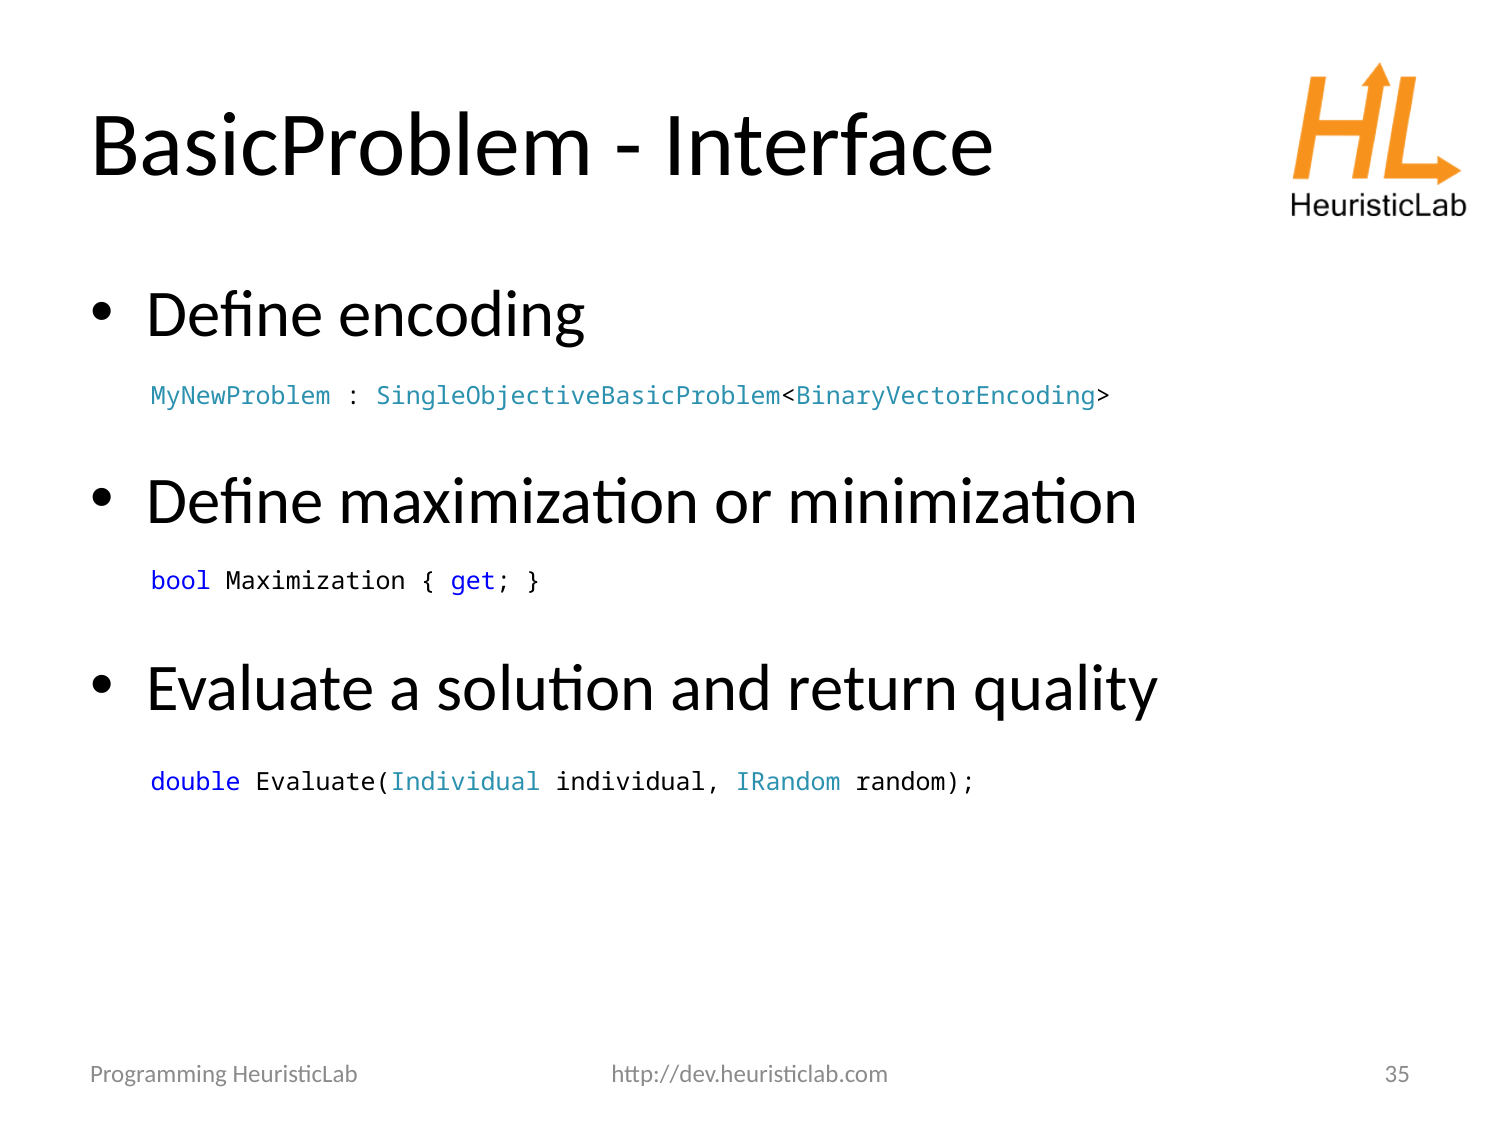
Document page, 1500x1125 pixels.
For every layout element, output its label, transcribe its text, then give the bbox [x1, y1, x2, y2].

picture [1281, 27, 1474, 244]
slide_number Programming HeuristicLab [75, 1042, 425, 1103]
title BasicProblem - Interface [75, 45, 1282, 233]
footer http://dev.heuristiclab.com [512, 1042, 988, 1103]
text_box bool Maximization { get; } [135, 557, 561, 602]
list Define encoding Define maximization or minimization Evaluate a solution and return quality [75, 262, 1425, 1005]
slide_number 35 [1074, 1042, 1425, 1103]
text_box MyNewProblem : SingleObjectiveBasicProblem<BinaryVectorEncoding> [135, 371, 1264, 417]
text_box double Evaluate(Individual individual, IRandom random); [135, 758, 1105, 804]
